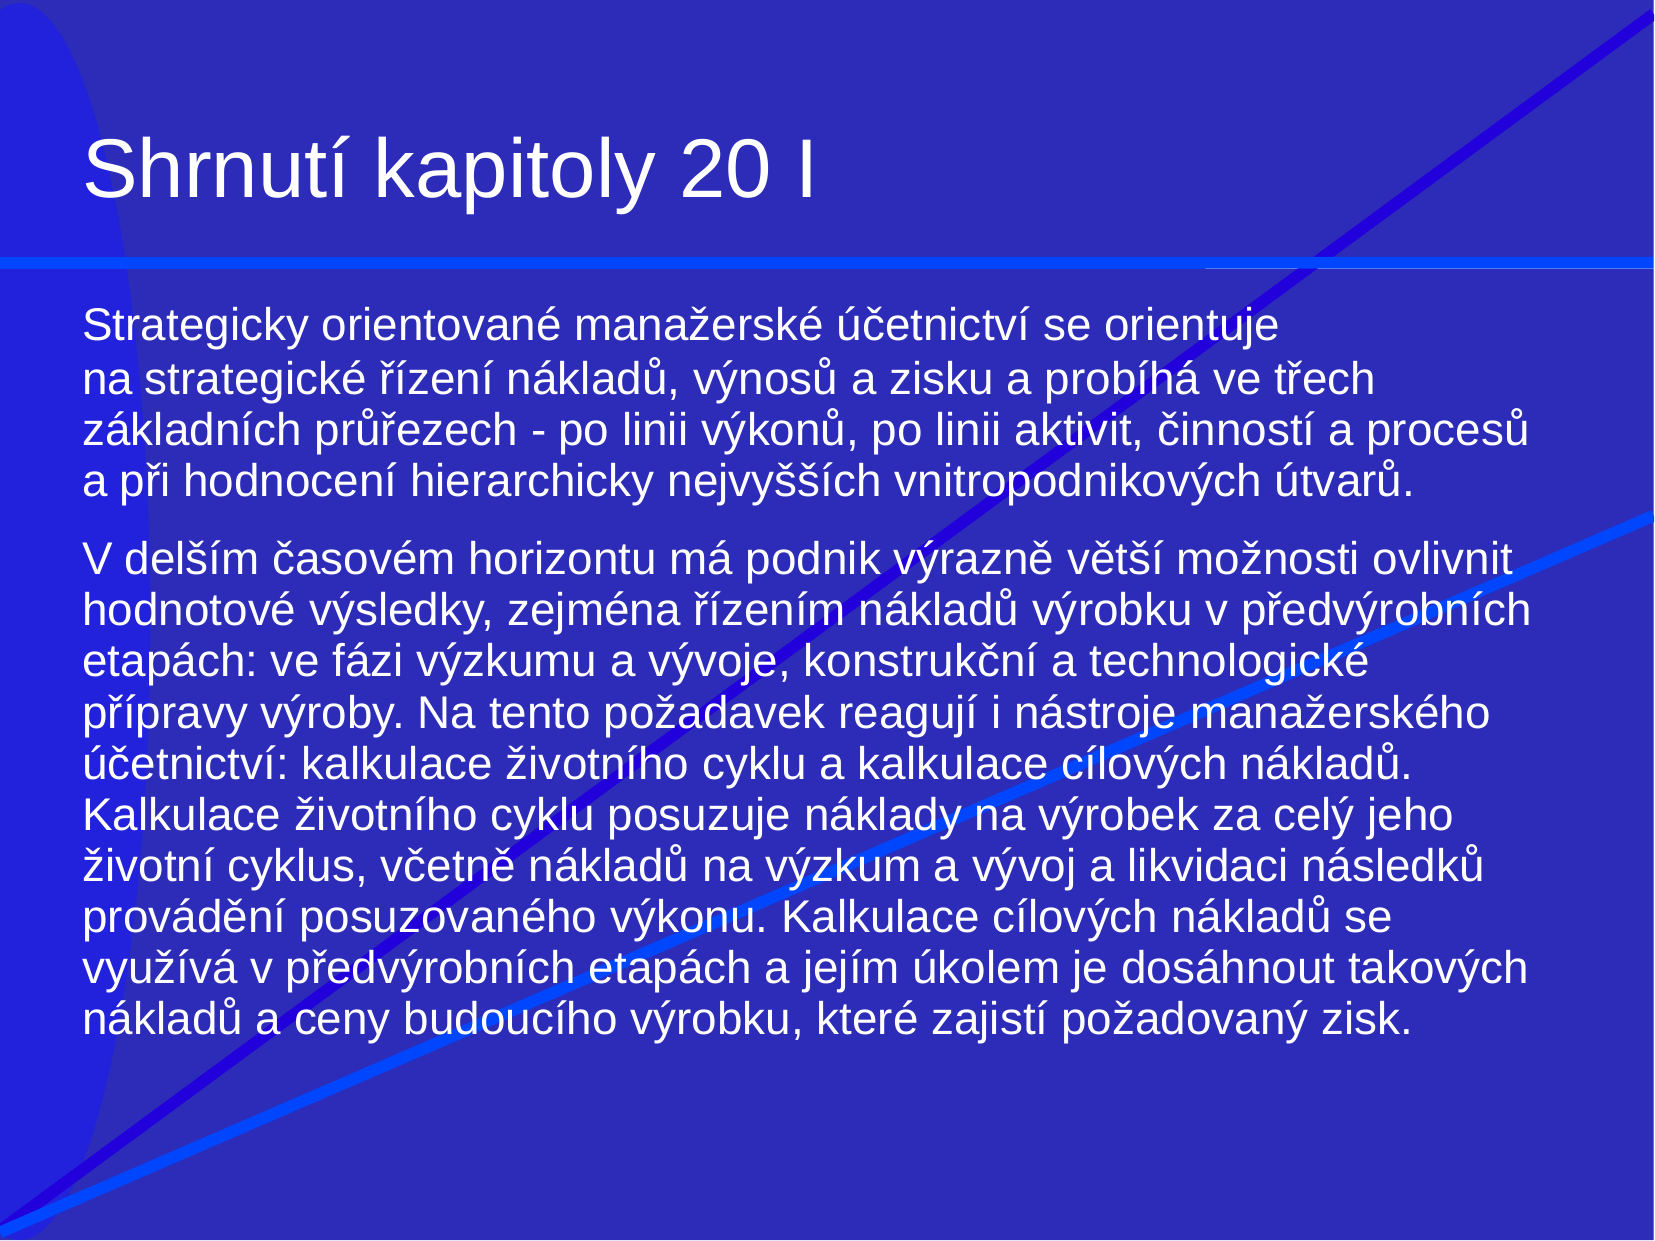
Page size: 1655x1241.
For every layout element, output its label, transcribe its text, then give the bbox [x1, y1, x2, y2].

title Shrnutí kapitoly 20 I [80, 67, 1574, 321]
text_box Strategicky orientované manažerské účetnictví se orientuje na strategické řízení nákladů, výnosů a zisku a probíhá ve třech základních průřezech - po linii výkonů, po linii aktivit, činností a procesů a při hodnocení hierarchicky nejvyšších vnitropodnikových útvarů. V delším časovém horizontu má podnik výrazně větší možnosti ovlivnit hodnotové výsledky, zejména řízením nákladů výrobku v předvýrobních etapách: ve fázi výzkumu a vývoje, konstrukční a technologické přípravy výroby. Na tento požadavek reagují i nástroje manažerského účetnictví: kalkulace životního cyklu a kalkulace cílových nákladů. Kalkulace životního cyklu posuzuje náklady na výrobek za celý jeho životní cyklus, včetně nákladů na výzkum a vývoj a likvidaci následků provádění posuzovaného výkonu. Kalkulace cílových nákladů se využívá v předvýrobních etapách a jejím úkolem je dosáhnout takových nákladů a ceny budoucího výrobku, které zajistí požadovaný zisk. [80, 296, 1550, 1045]
